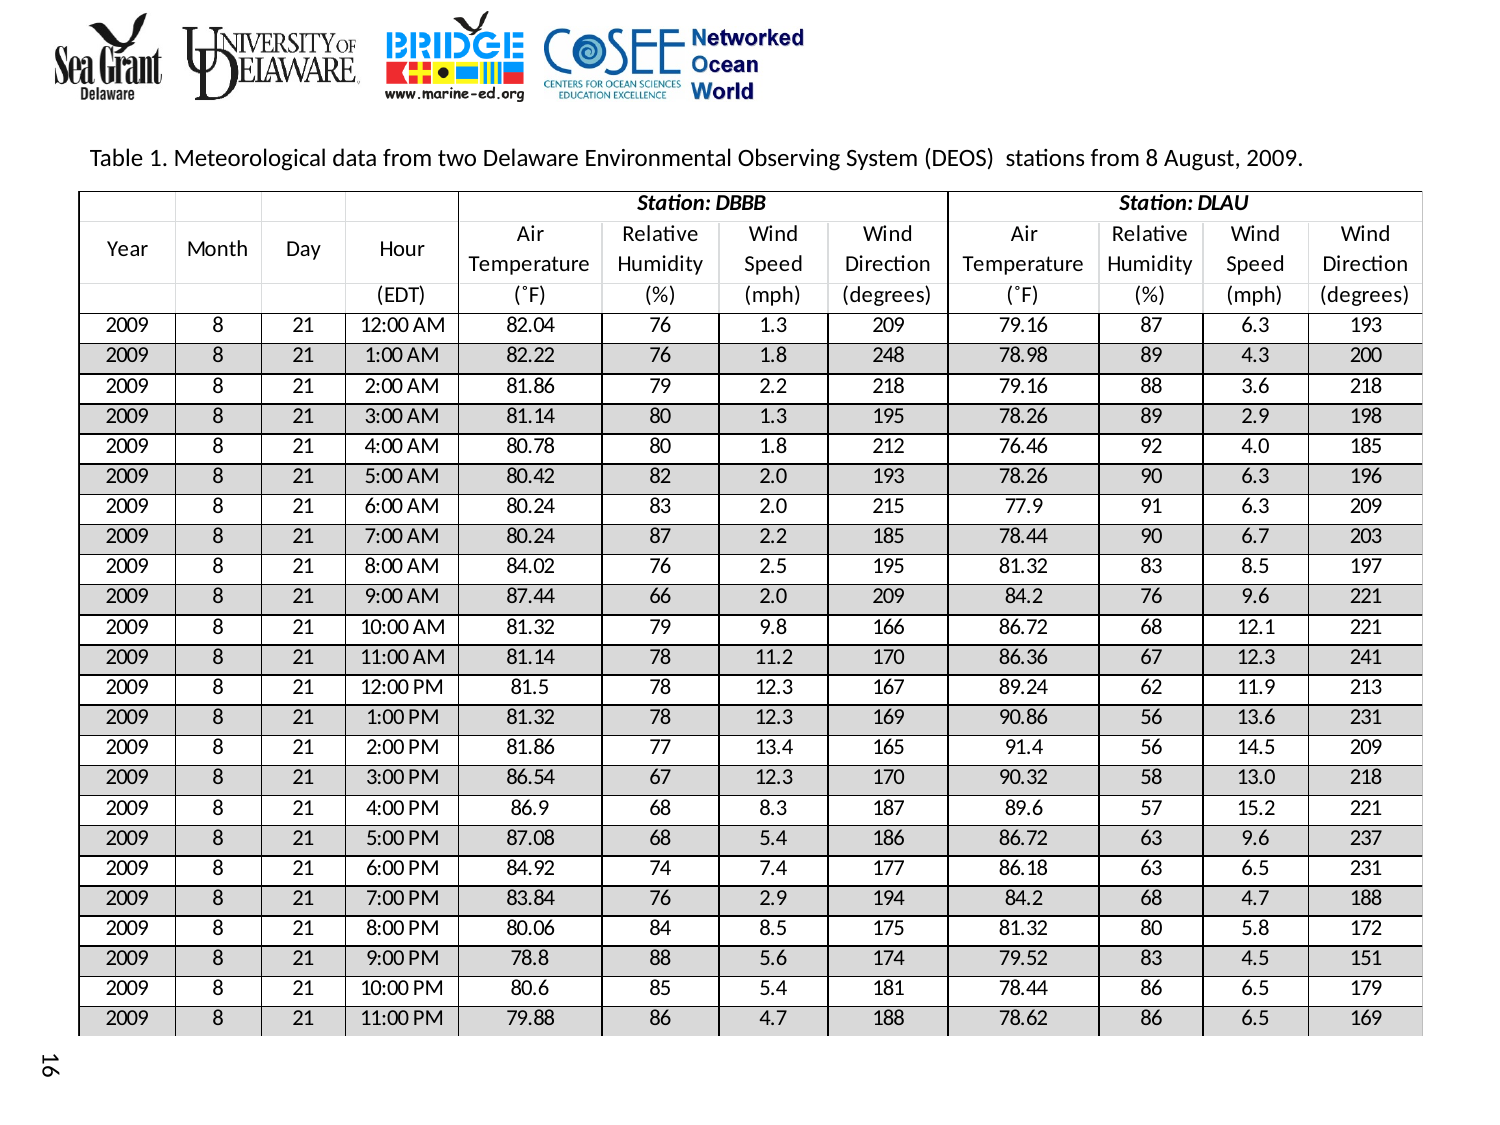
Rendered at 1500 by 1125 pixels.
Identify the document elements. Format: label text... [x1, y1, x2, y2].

picture [543, 26, 806, 103]
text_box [78, 190, 1424, 1038]
picture [180, 25, 362, 101]
picture [385, 11, 524, 103]
text_box 16 [30, 1037, 76, 1096]
text_box Table 1. Meteorological data from two Delaware Environmental Observing System (DEOS) stations from 8 August, 2009. [74, 134, 1425, 179]
picture [52, 11, 163, 101]
